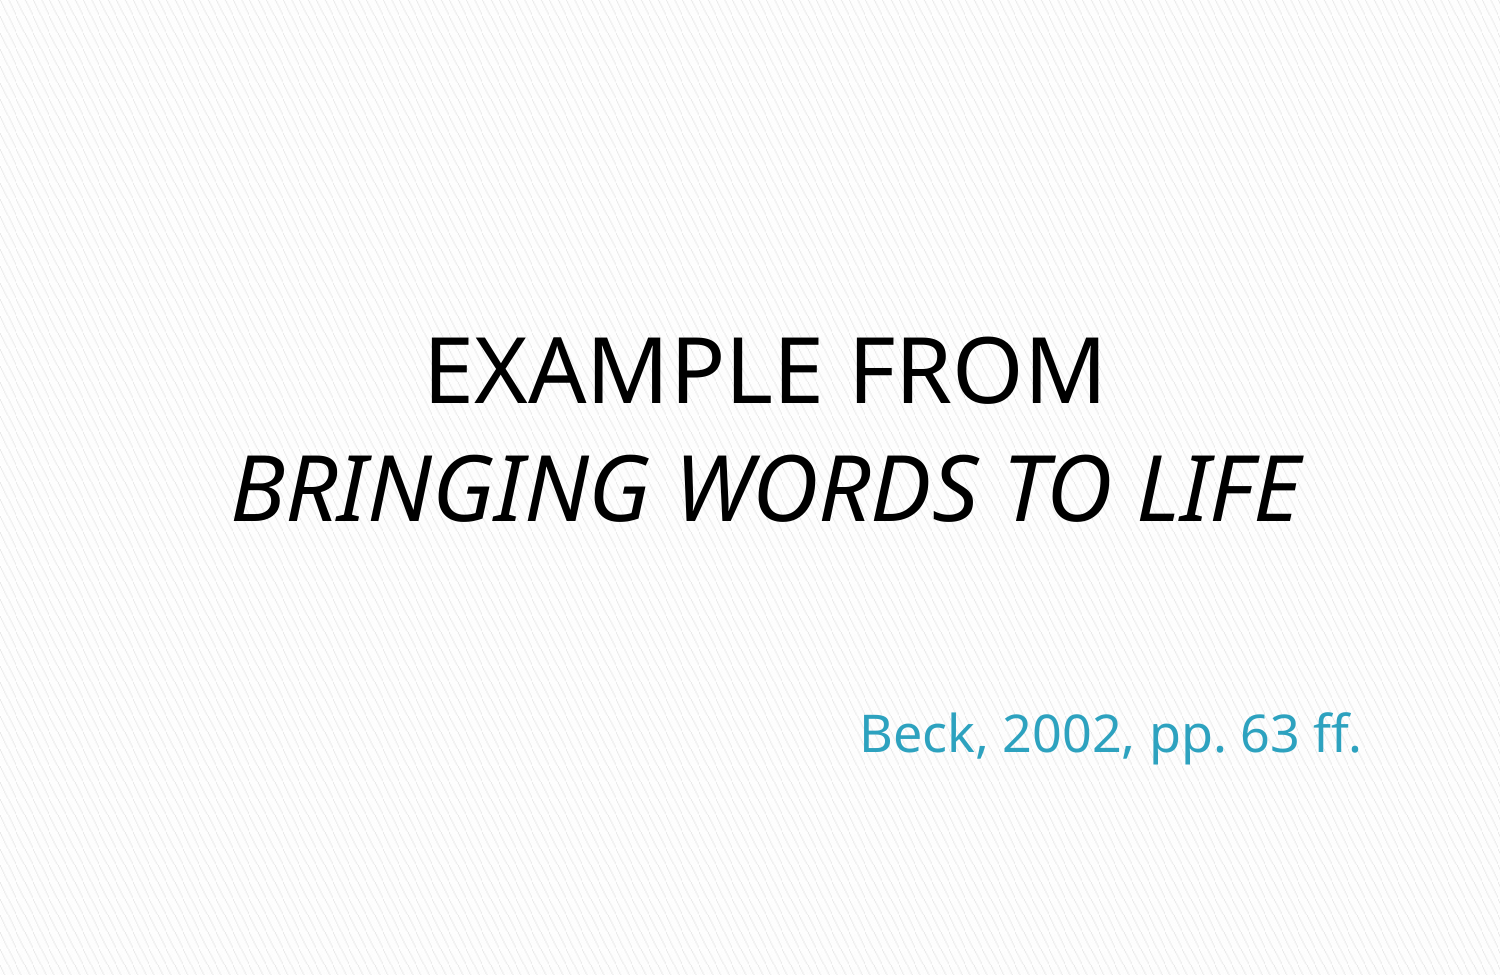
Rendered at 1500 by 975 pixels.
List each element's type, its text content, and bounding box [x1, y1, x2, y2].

title Beck, 2002, pp. 63 ff. [150, 693, 1378, 759]
list EXAMPLE FROM BRINGING WORDS TO LIFE [87, 38, 1451, 690]
